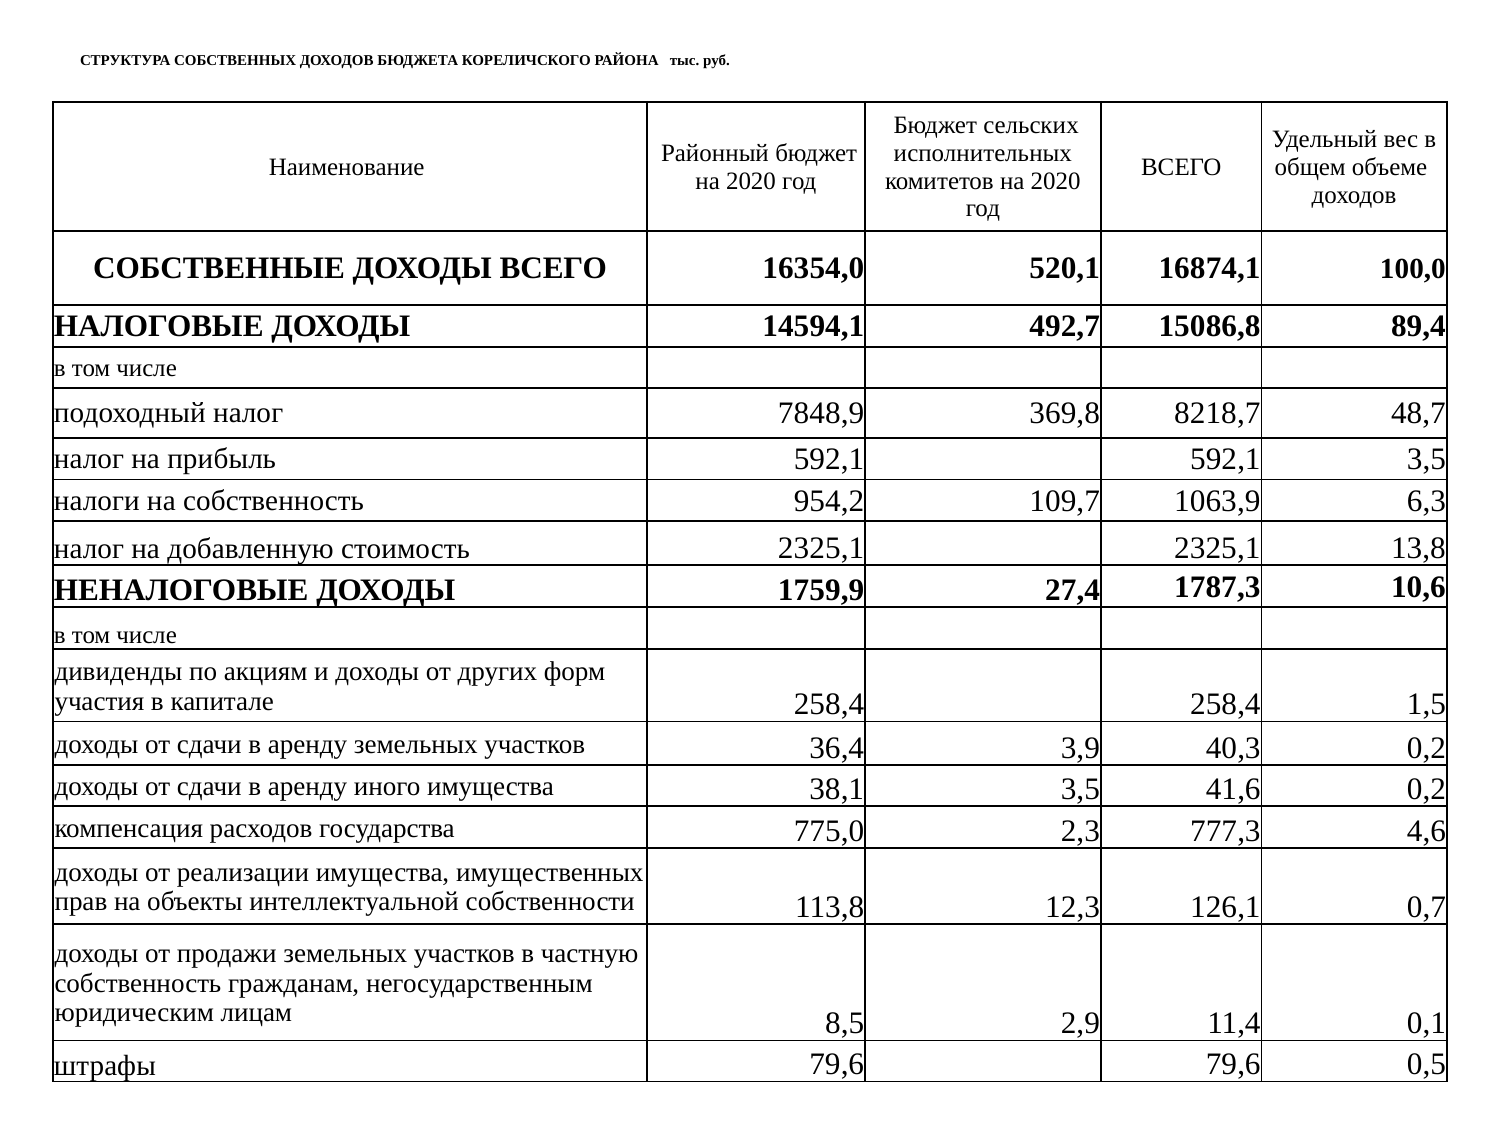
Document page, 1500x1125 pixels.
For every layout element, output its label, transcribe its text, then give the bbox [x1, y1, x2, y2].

table_cell 14594,1 [648, 306, 864, 346]
table_cell 775,0 [648, 807, 864, 847]
table_cell компенсация расходов государства [54, 807, 646, 847]
table_cell 79,6 [1102, 1041, 1261, 1081]
table_cell [866, 650, 1100, 721]
table_cell [1262, 608, 1446, 648]
title СТРУКТУРА СОБСТВЕННЫХ ДОХОДОВ БЮДЖЕТА КОРЕЛИЧСКОГО РАЙОНА тыс. руб. [64, 42, 1483, 77]
table_cell доходы от реализации имущества, имущественных прав на объекты интеллектуальной собственности [54, 849, 646, 923]
table_cell доходы от сдачи в аренду иного имущества [54, 766, 646, 805]
table_cell 1063,9 [1102, 480, 1261, 520]
table_cell 492,7 [866, 306, 1100, 346]
table_header Бюджет сельских исполнительных комитетов на 2020 год [866, 103, 1100, 230]
table_cell 11,4 [1102, 925, 1261, 1040]
table_cell 369,8 [866, 389, 1100, 437]
table_cell 89,4 [1262, 306, 1446, 346]
table_cell 0,2 [1262, 766, 1446, 805]
table_cell 3,9 [866, 722, 1100, 764]
table_cell доходы от сдачи в аренду земельных участков [54, 722, 646, 764]
table_cell 6,3 [1262, 480, 1446, 520]
table_cell [866, 1041, 1100, 1081]
table_cell в том числе [54, 348, 646, 387]
table_cell подоходный налог [54, 389, 646, 437]
table_cell налоги на собственность [54, 480, 646, 520]
table_cell доходы от продажи земельных участков в частную собственность гражданам, негосударственным юридическим лицам [54, 925, 646, 1040]
table_cell 954,2 [648, 480, 864, 520]
table_cell 2325,1 [1102, 522, 1261, 564]
table_cell 10,6 [1262, 566, 1446, 606]
table_cell налог на прибыль [54, 439, 646, 479]
table_cell НАЛОГОВЫЕ ДОХОДЫ [54, 306, 646, 346]
table_cell в том числе [54, 608, 646, 648]
table_cell 8218,7 [1102, 389, 1261, 437]
table_cell 13,8 [1262, 522, 1446, 564]
table_cell 109,7 [866, 480, 1100, 520]
table_cell 0,5 [1262, 1041, 1446, 1081]
table_header Наименование [54, 103, 646, 230]
table_cell 27,4 [866, 566, 1100, 606]
table_cell 126,1 [1102, 849, 1261, 923]
table_cell [648, 608, 864, 648]
table_cell 0,7 [1262, 849, 1446, 923]
table_cell 16354,0 [648, 232, 864, 304]
table_cell 1,5 [1262, 650, 1446, 721]
table_cell 2,9 [866, 925, 1100, 1040]
table_cell СОБСТВЕННЫЕ ДОХОДЫ ВСЕГО [54, 232, 646, 304]
table_cell 592,1 [648, 439, 864, 479]
table_cell 15086,8 [1102, 306, 1261, 346]
table_header Удельный вес в общем объеме доходов [1262, 103, 1446, 230]
table_cell [1262, 348, 1446, 387]
table_cell 113,8 [648, 849, 864, 923]
table_cell 258,4 [1102, 650, 1261, 721]
table_header ВСЕГО [1102, 103, 1261, 230]
table_cell 36,4 [648, 722, 864, 764]
table_cell [866, 522, 1100, 564]
table_cell 777,3 [1102, 807, 1261, 847]
table_cell 258,4 [648, 650, 864, 721]
table_cell 2,3 [866, 807, 1100, 847]
table_cell налог на добавленную стоимость [54, 522, 646, 564]
table_cell 12,3 [866, 849, 1100, 923]
table_cell 38,1 [648, 766, 864, 805]
table_cell 100,0 [1262, 232, 1446, 304]
table_cell 592,1 [1102, 439, 1261, 479]
table_cell дивиденды по акциям и доходы от других форм участия в капитале [54, 650, 646, 721]
table_cell 3,5 [866, 766, 1100, 805]
table_cell 40,3 [1102, 722, 1261, 764]
table_cell 48,7 [1262, 389, 1446, 437]
table_cell 3,5 [1262, 439, 1446, 479]
table_header Районный бюджет на 2020 год [648, 103, 864, 230]
table_cell 79,6 [648, 1041, 864, 1081]
table_cell 7848,9 [648, 389, 864, 437]
table_cell 41,6 [1102, 766, 1261, 805]
table_cell 8,5 [648, 925, 864, 1040]
table_cell 1787,3 [1102, 566, 1261, 606]
table_cell 16874,1 [1102, 232, 1261, 304]
table_cell [866, 608, 1100, 648]
table_cell [648, 348, 864, 387]
table_cell [1102, 608, 1261, 648]
table_cell [866, 439, 1100, 479]
table_cell [1102, 348, 1261, 387]
table_cell 2325,1 [648, 522, 864, 564]
table_cell штрафы [54, 1041, 646, 1081]
table_cell 520,1 [866, 232, 1100, 304]
table_cell 4,6 [1262, 807, 1446, 847]
table_cell [866, 348, 1100, 387]
table_cell 1759,9 [648, 566, 864, 606]
table_cell 0,2 [1262, 722, 1446, 764]
table_cell 0,1 [1262, 925, 1446, 1040]
table_cell НЕНАЛОГОВЫЕ ДОХОДЫ [54, 566, 646, 606]
